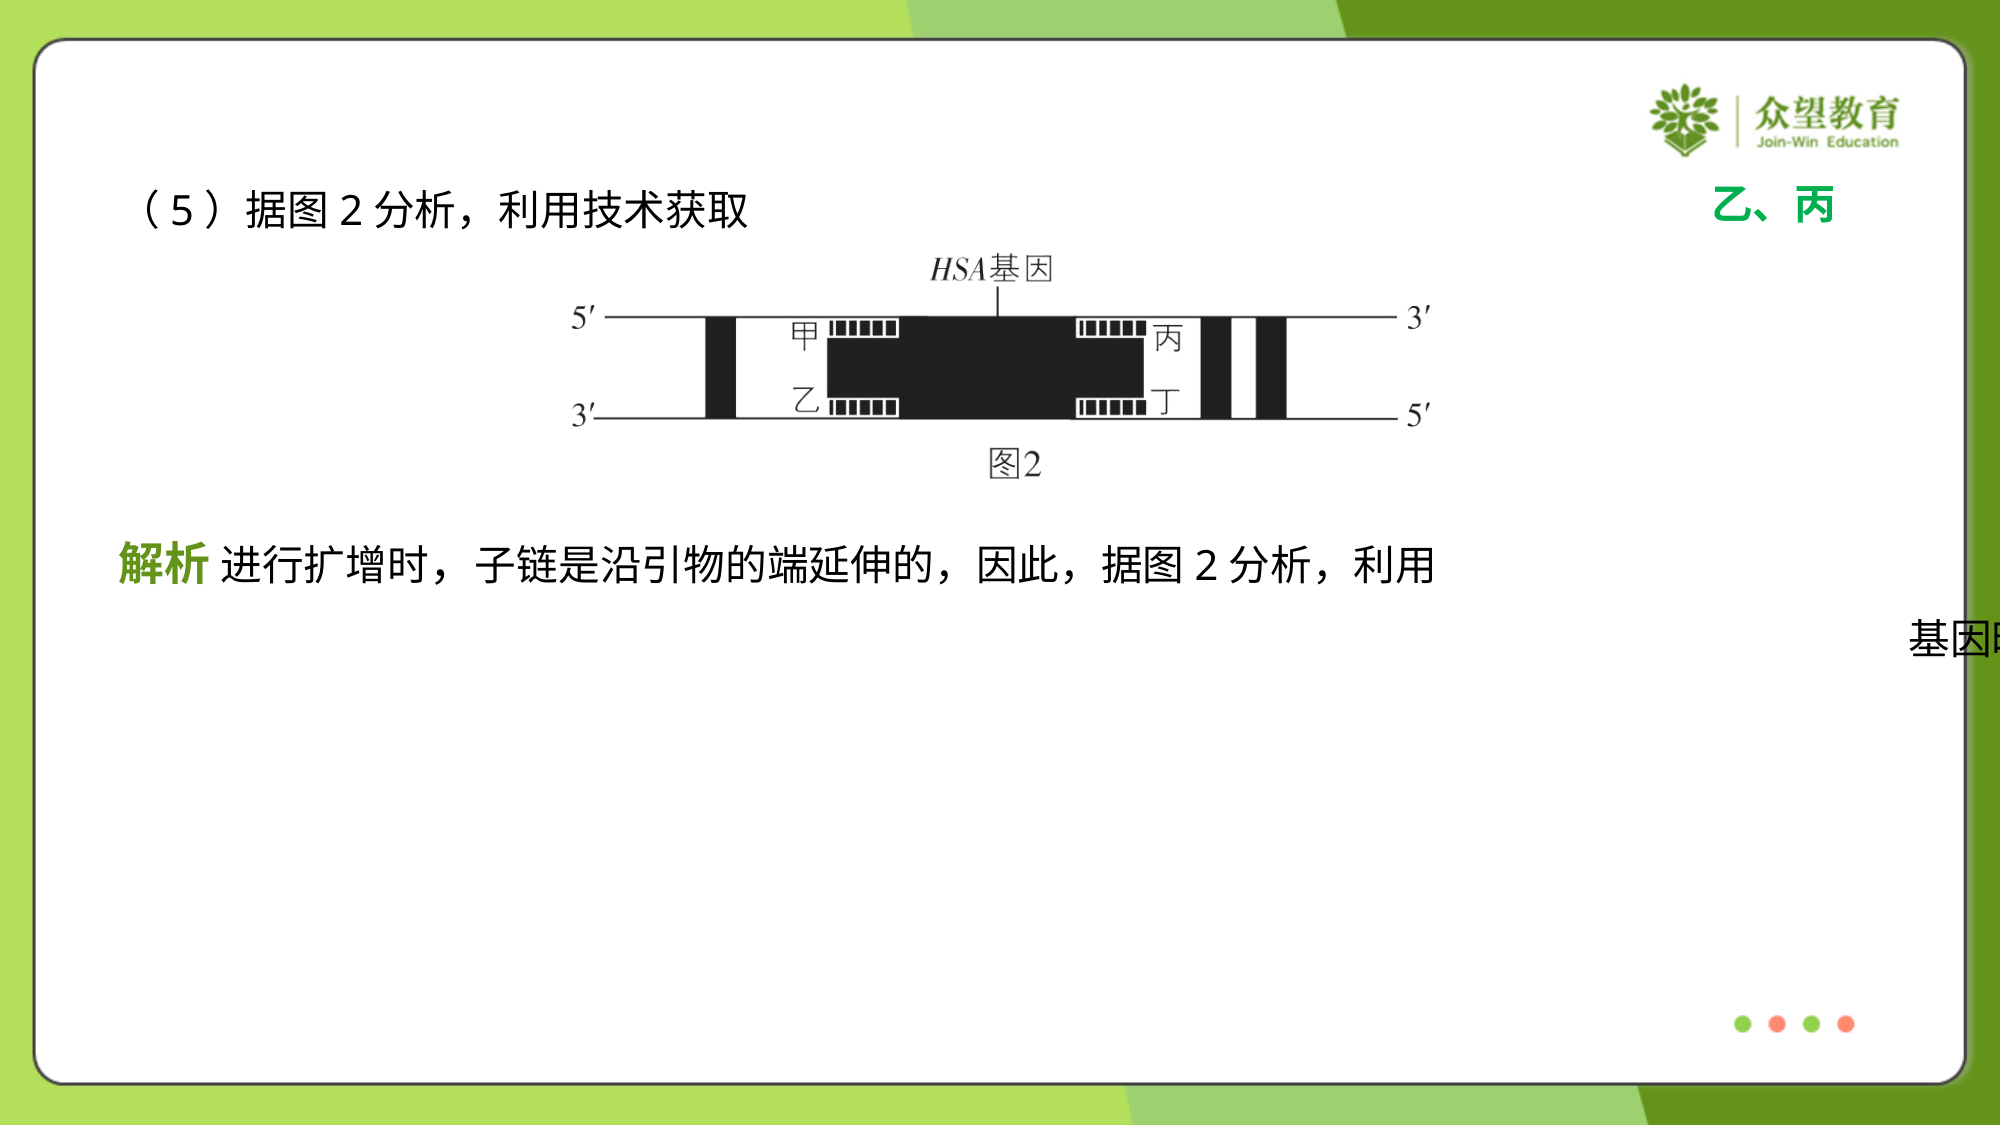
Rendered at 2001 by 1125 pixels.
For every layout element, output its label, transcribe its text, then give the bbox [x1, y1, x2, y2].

picture [0, 0, 2000, 1125]
text_box 乙、丙 [1695, 152, 1852, 220]
